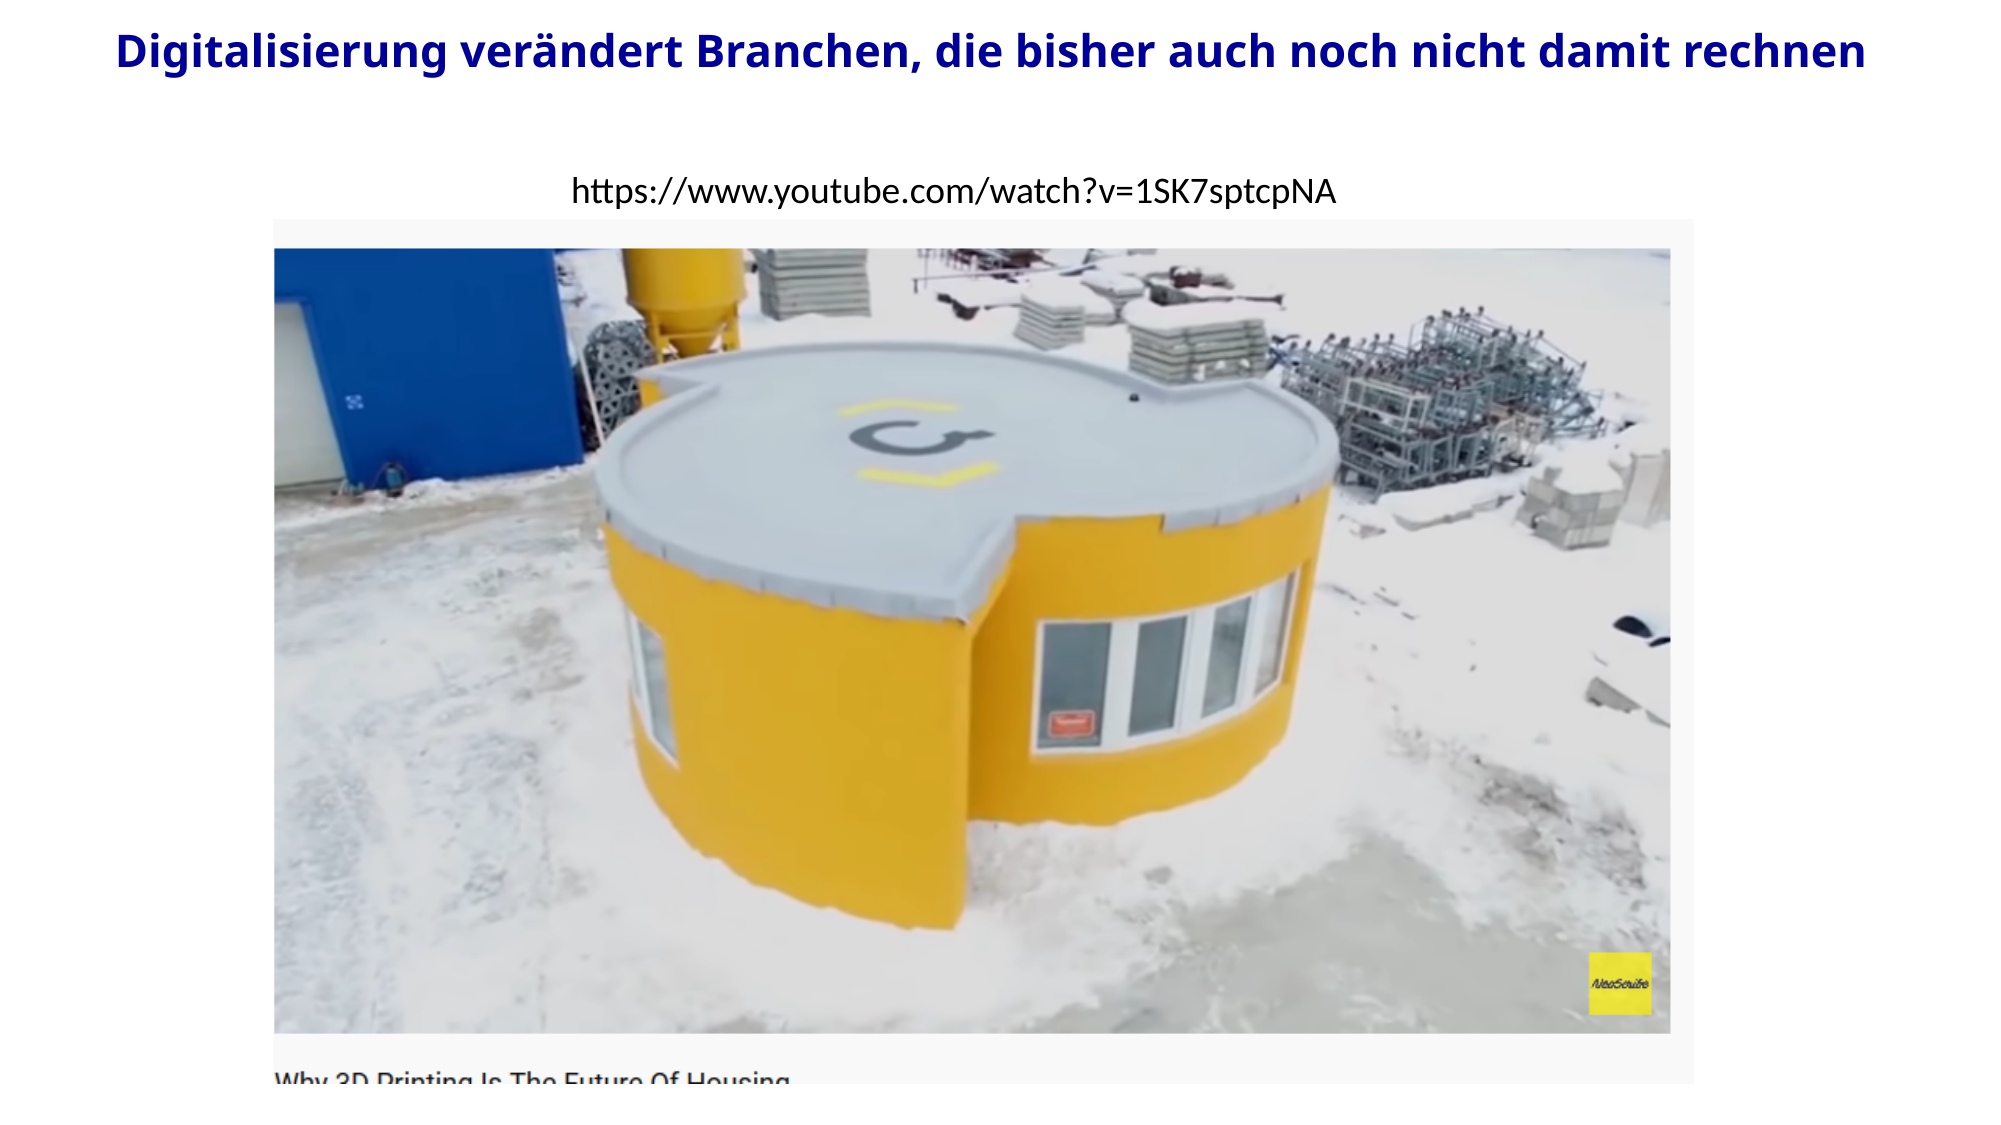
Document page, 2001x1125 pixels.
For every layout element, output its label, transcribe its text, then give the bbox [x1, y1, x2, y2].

text_box https://www.youtube.com/watch?v=1SK7sptcpNA [556, 158, 1353, 219]
title Digitalisierung verändert Branchen, die bisher auch noch nicht damit rechnen [99, 19, 1900, 88]
picture [273, 219, 1694, 1084]
